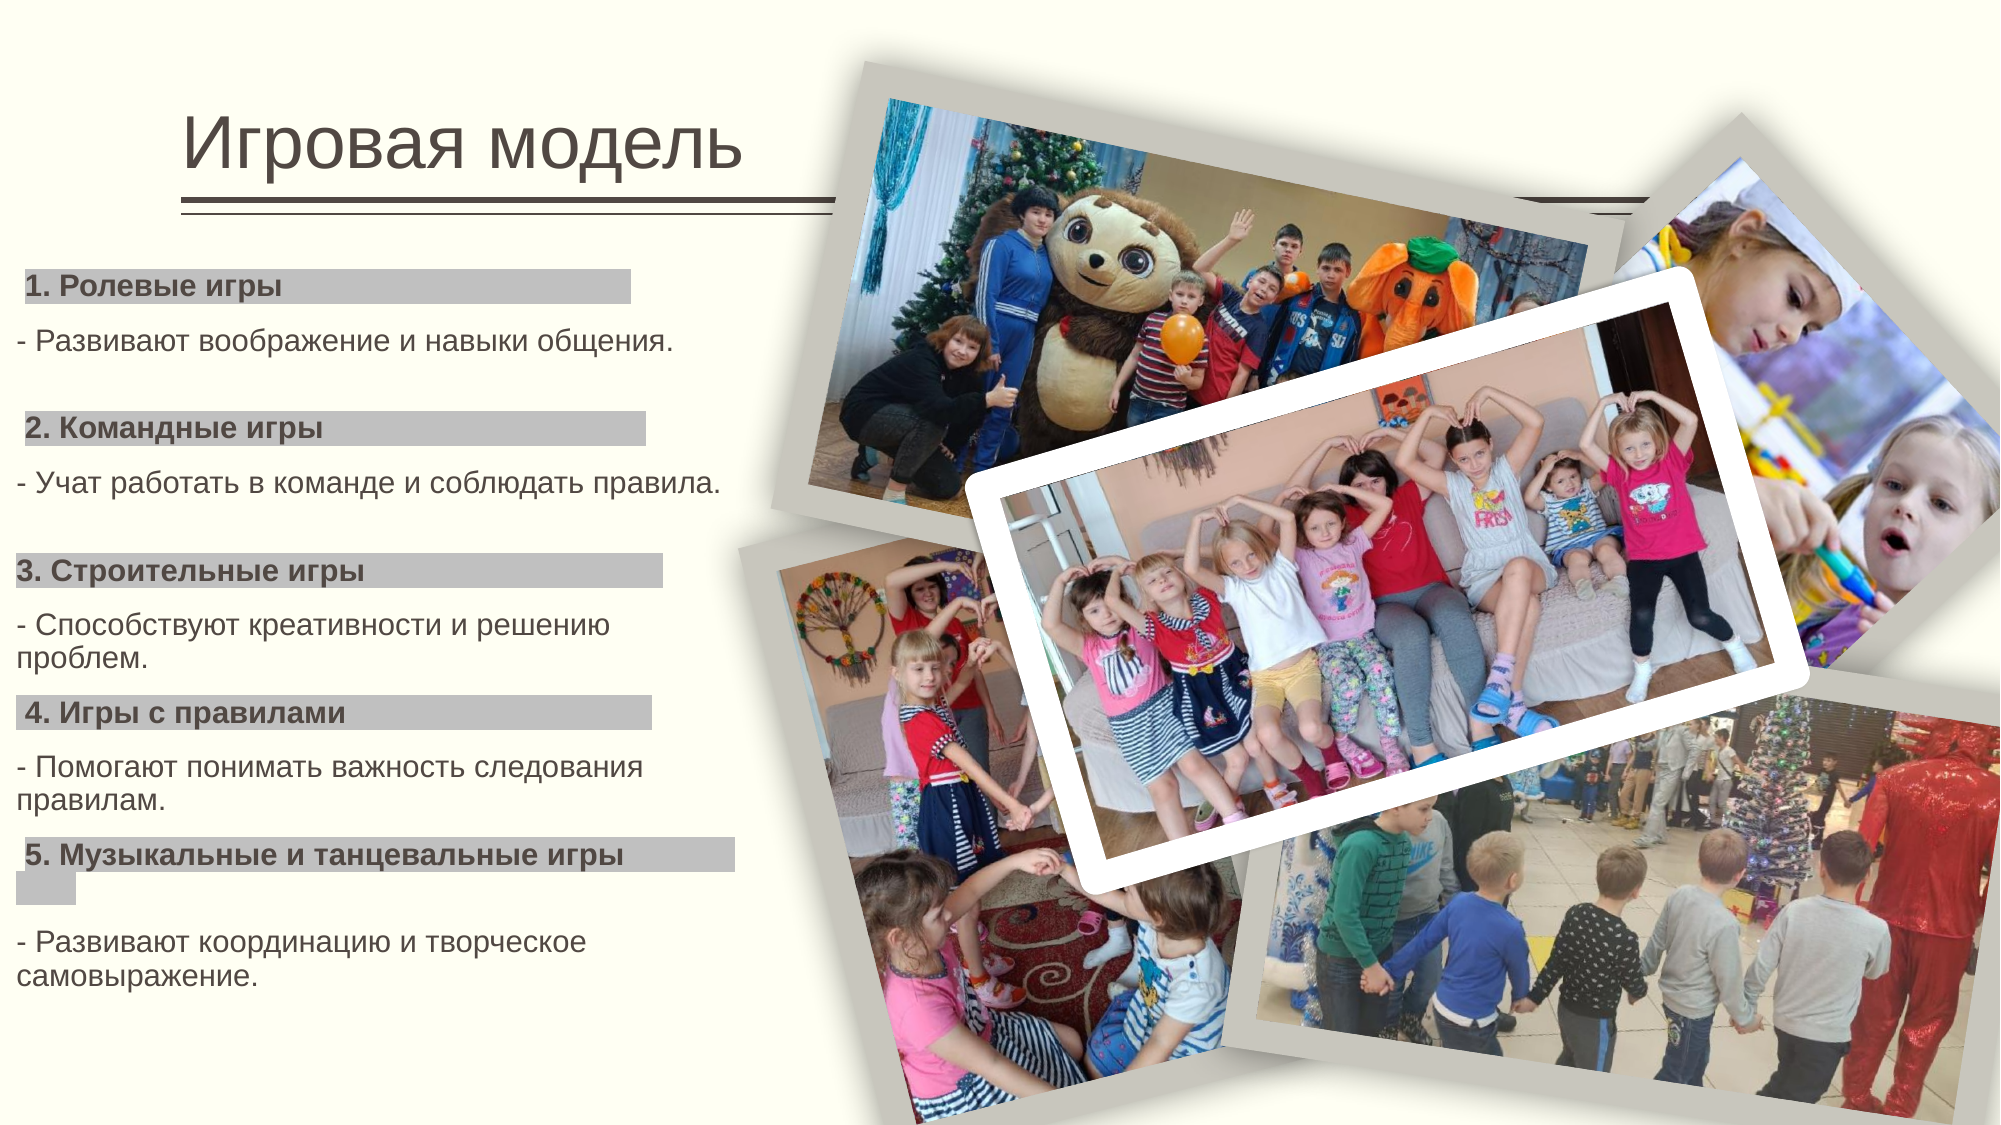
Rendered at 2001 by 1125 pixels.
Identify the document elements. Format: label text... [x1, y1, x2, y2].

list 1. Ролевые игры - Развивают воображение и навыки общения. 2. Командные игры - Учат работать в команде и соблюдать правила. 3. Строительные игры - Способствуют креативности и решению проблем. 4. Игры с правилами - Помогают понимать важность следования правилам. 5. Музыкальные и танцевальные игры - Развивают координацию и творческое самовыражение. [16, 262, 739, 1013]
title Игровая модель [181, 12, 1819, 193]
picture [777, 99, 2000, 1124]
